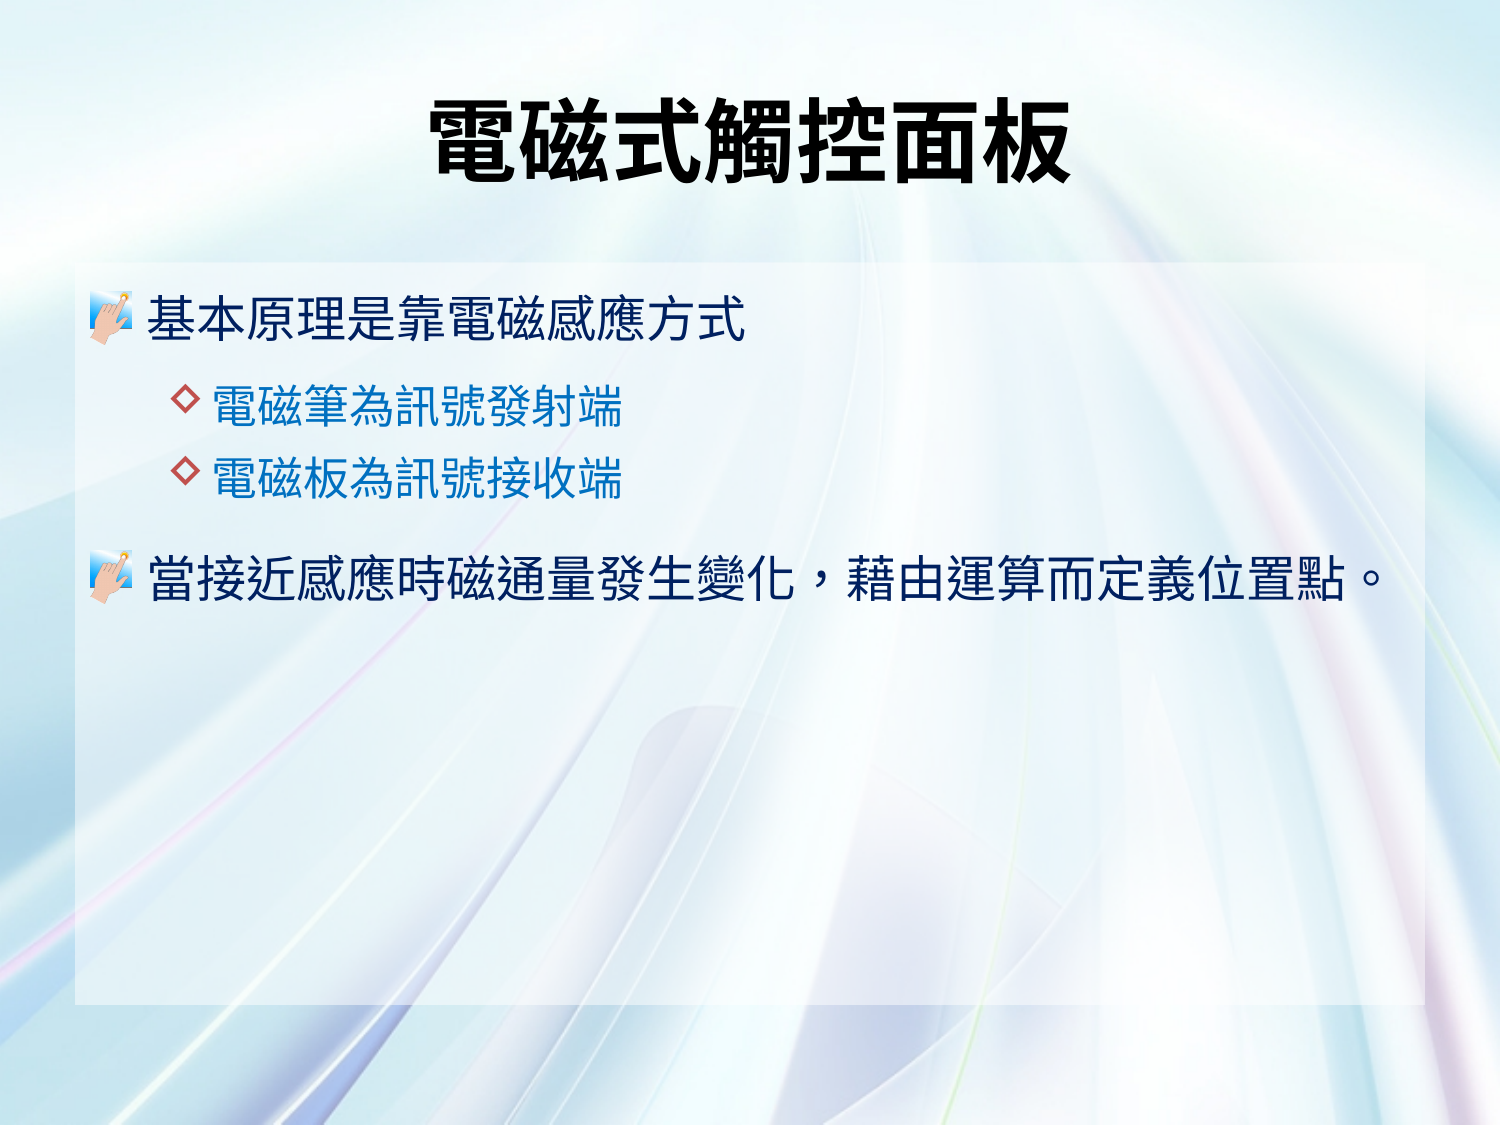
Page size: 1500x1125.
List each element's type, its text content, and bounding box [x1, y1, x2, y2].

picture [0, 0, 1500, 1125]
title 電磁式觸控面板 [75, 45, 1425, 233]
list 基本原理是靠電磁感應方式 電磁筆為訊號發射端 電磁板為訊號接收端 當接近感應時磁通量發生變化，藉由運算而定義位置點。 [75, 262, 1425, 1005]
